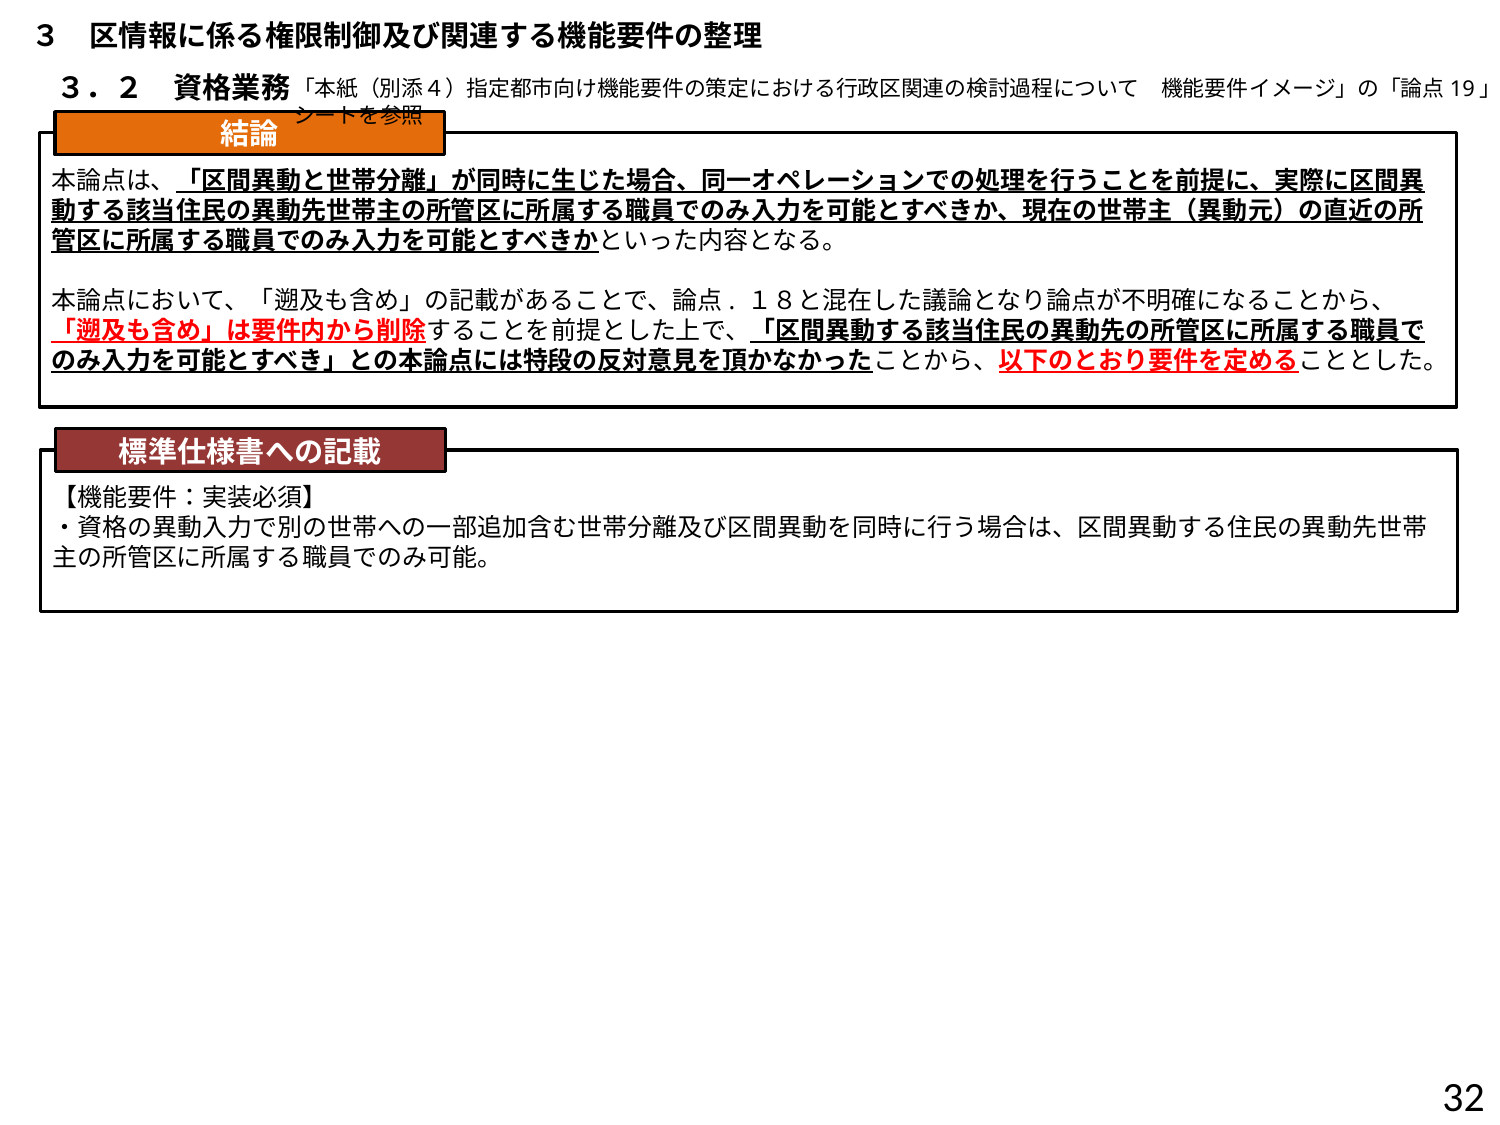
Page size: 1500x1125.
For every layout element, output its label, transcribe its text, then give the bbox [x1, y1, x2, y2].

slide_number 31 [1149, 1065, 1500, 1125]
text_box ３．２ 資格業務 [41, 54, 1465, 100]
text_box ３ 区情報に係る権限制御及び関連する機能要件の整理 [16, 2, 1440, 49]
text_box 「本紙（別添４）指定都市向け機能要件の策定における行政区関連の検討過程について 機能要件イメージ」の「論点19」シートを参照 [278, 60, 1500, 112]
text_box 【機能要件：実装必須】 ・資格の異動入力で別の世帯への一部追加含む世帯分離及び区間異動を同時に行う場合は、区間異動する住民の異動先世帯主の所管区に所属する職員でのみ可能。 [40, 449, 1458, 612]
text_box 結論 [53, 110, 447, 157]
text_box 標準仕様書への記載 [54, 427, 448, 474]
text_box 本論点は、「区間異動と世帯分離」が同時に生じた場合、同一オペレーションでの処理を行うことを前提に、実際に区間異動する該当住民の異動先世帯主の所管区に所属する職員でのみ入力を可能とすべきか、現在の世帯主（異動元）の直近の所管区に所属する職員でのみ入力を可能とすべきかといった内容となる。 本論点において、「遡及も含め」の記載があることで、論点. １８と混在した議論となり論点が不明確になることから、「遡及も含め」は要件内から削除することを前提とした上で、「区間異動する該当住民の異動先の所管区に所属する職員でのみ入力を可能とすべき」との本論点には特段の反対意見を頂かなかったことから、以下のとおり要件を定めることとした。 [39, 132, 1457, 408]
